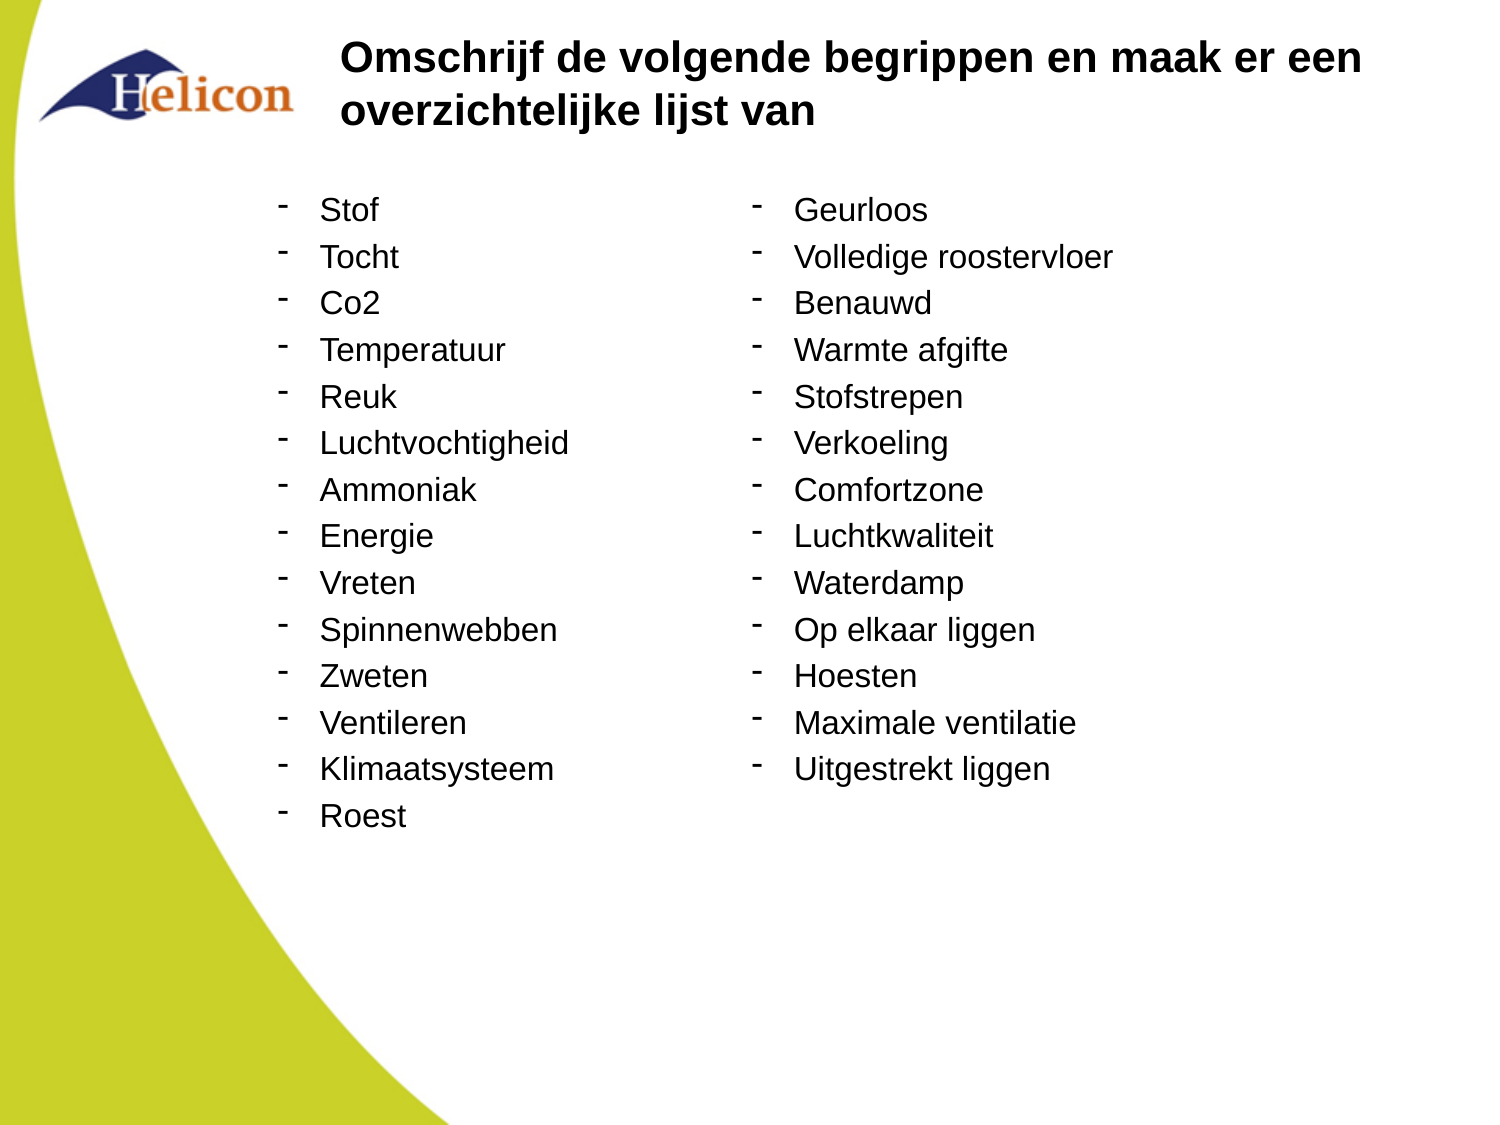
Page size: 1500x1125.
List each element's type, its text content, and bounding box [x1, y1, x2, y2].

list Stof Tocht Co2 Temperatuur Reuk Luchtvochtigheid Ammoniak Energie Vreten Spinnenwebben Zweten Ventileren Klimaatsysteem Roest Geurloos Volledige roostervloer Benauwd Warmte afgifte Stofstrepen Verkoeling Comfortzone Luchtkwaliteit Waterdamp Op elkaar liggen Hoesten Maximale ventilatie Uitgestrekt liggen [262, 180, 1241, 878]
title Omschrijf de volgende begrippen en maak er een overzichtelijke lijst van [324, 54, 1415, 161]
picture [0, 0, 1500, 1125]
